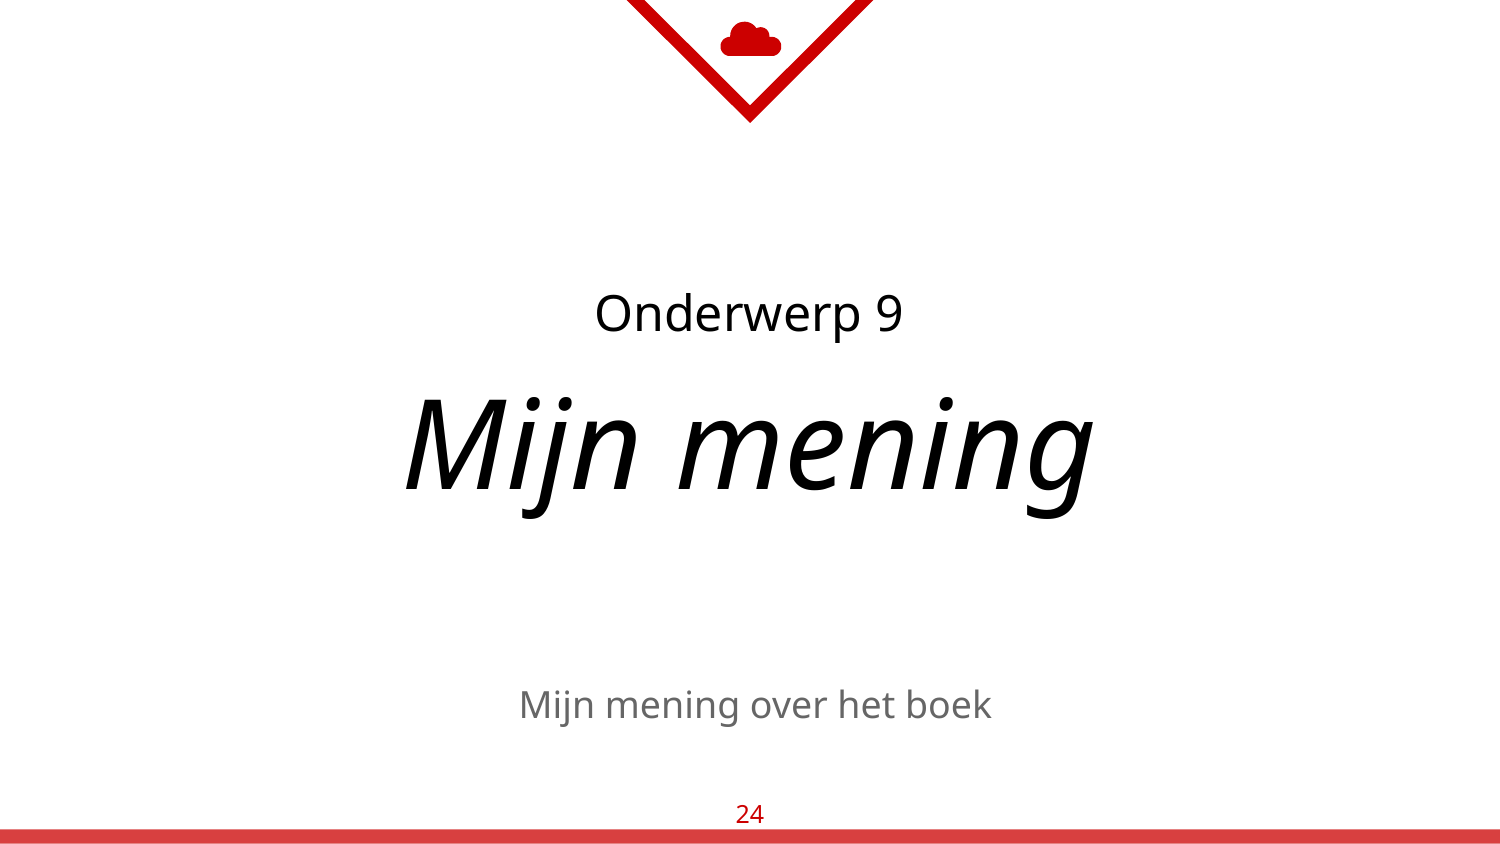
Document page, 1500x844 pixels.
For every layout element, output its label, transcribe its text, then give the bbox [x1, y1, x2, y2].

title Mijn mening [111, 349, 1387, 540]
text_box Onderwerp 9 [310, 273, 1188, 349]
slide_number 24 [0, 783, 1500, 827]
text_box [0, 827, 1500, 844]
subtitle Mijn mening over het boek [405, 659, 1094, 789]
text_box [720, 21, 782, 56]
